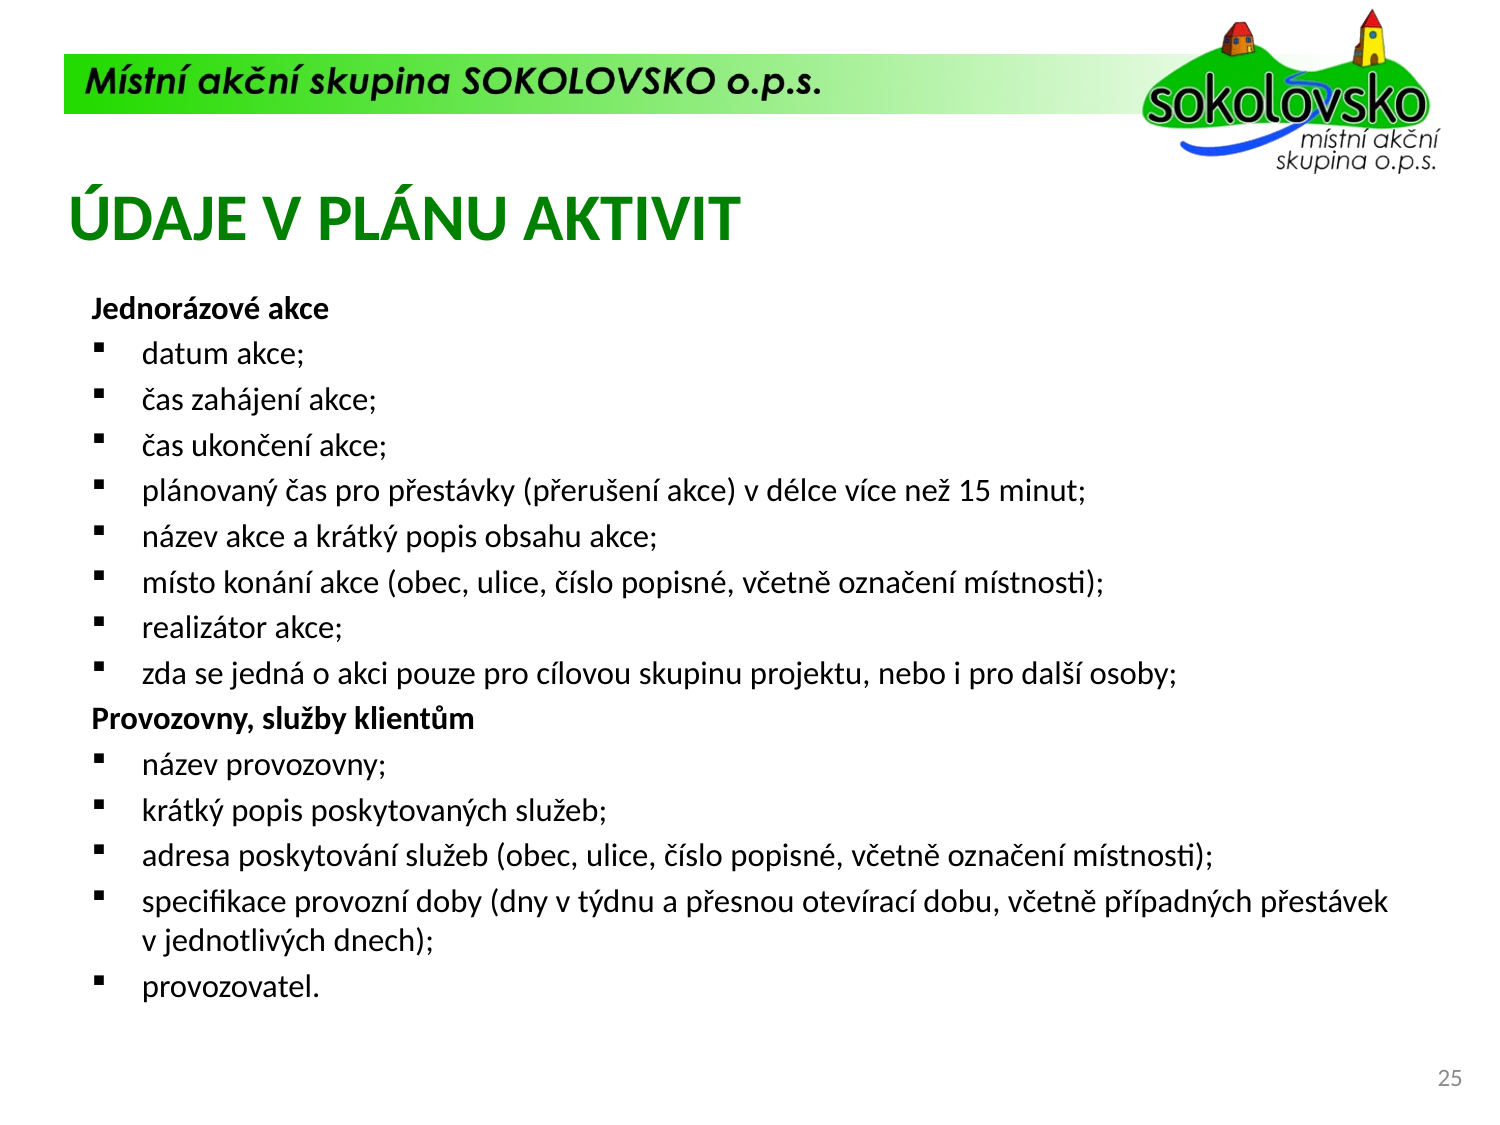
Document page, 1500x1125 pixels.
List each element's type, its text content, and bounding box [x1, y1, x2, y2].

slide_number 25 [1128, 1046, 1478, 1107]
list Jednorázové akce datum akce; čas zahájení akce; čas ukončení akce; plánovaný čas pro přestávky (přerušení akce) v délce více než 15 minut; název akce a krátký popis obsahu akce; místo konání akce (obec, ulice, číslo popisné, včetně označení místnosti); realizátor akce; zda se jedná o akci pouze pro cílovou skupinu projektu, nebo i pro další osoby; Provozovny, služby klientům název provozovny; krátký popis poskytovaných služeb; adresa poskytování služeb (obec, ulice, číslo popisné, včetně označení místnosti); specifikace provozní doby (dny v týdnu a přesnou otevírací dobu, včetně případných přestávek v jednotlivých dnech); provozovatel. [76, 278, 1424, 1024]
title ÚDAJE V PLÁNU AKTIVIT [53, 137, 1404, 291]
picture [64, 0, 1455, 197]
